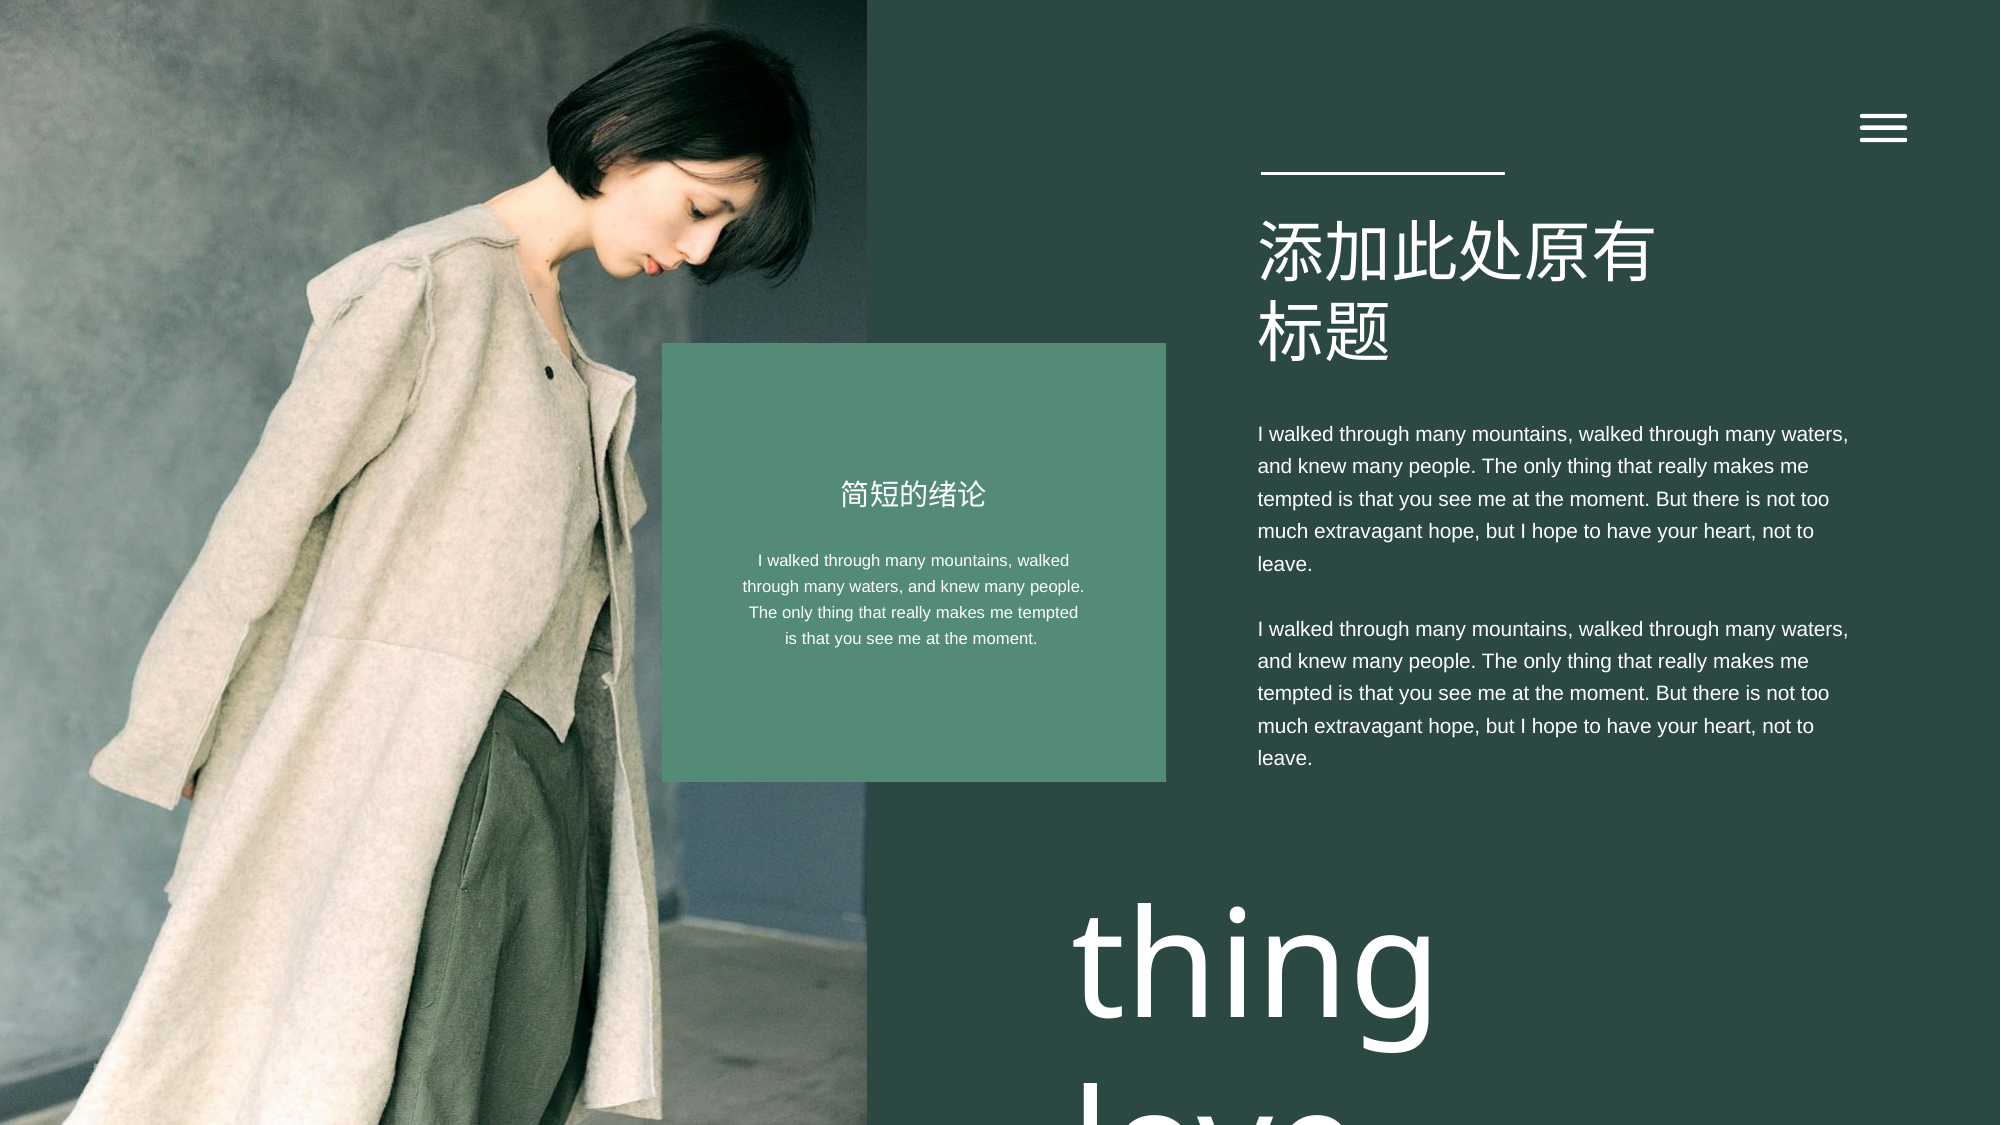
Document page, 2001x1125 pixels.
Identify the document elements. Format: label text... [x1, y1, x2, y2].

text_box [1859, 125, 1908, 130]
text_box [727, 468, 1101, 657]
text_box [1859, 113, 1908, 119]
text_box thing love [1056, 860, 1595, 1125]
text_box [1859, 137, 1908, 143]
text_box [1242, 173, 1881, 815]
text_box [0, 0, 868, 1125]
text_box [661, 342, 1167, 783]
